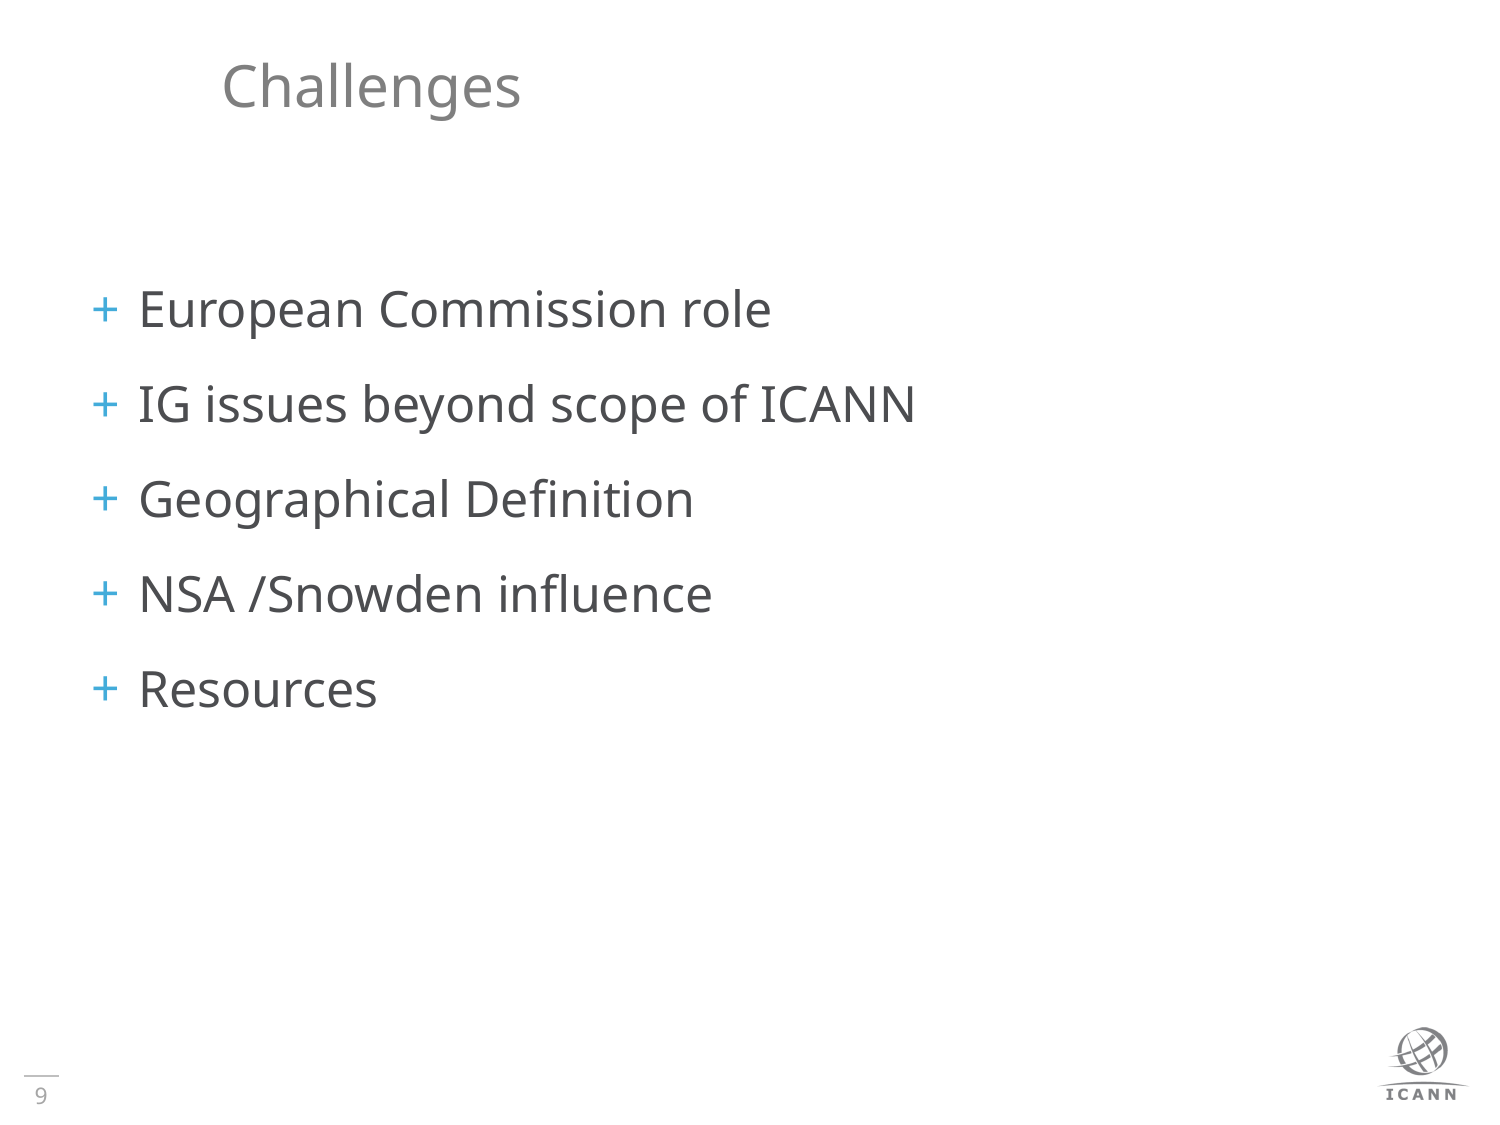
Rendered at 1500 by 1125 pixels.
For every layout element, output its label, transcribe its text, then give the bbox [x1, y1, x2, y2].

list European Commission role IG issues beyond scope of ICANN Geographical Definition NSA /Snowden influence Resources [76, 270, 1288, 902]
title Challenges [206, 55, 1188, 209]
picture [1377, 1027, 1470, 1100]
